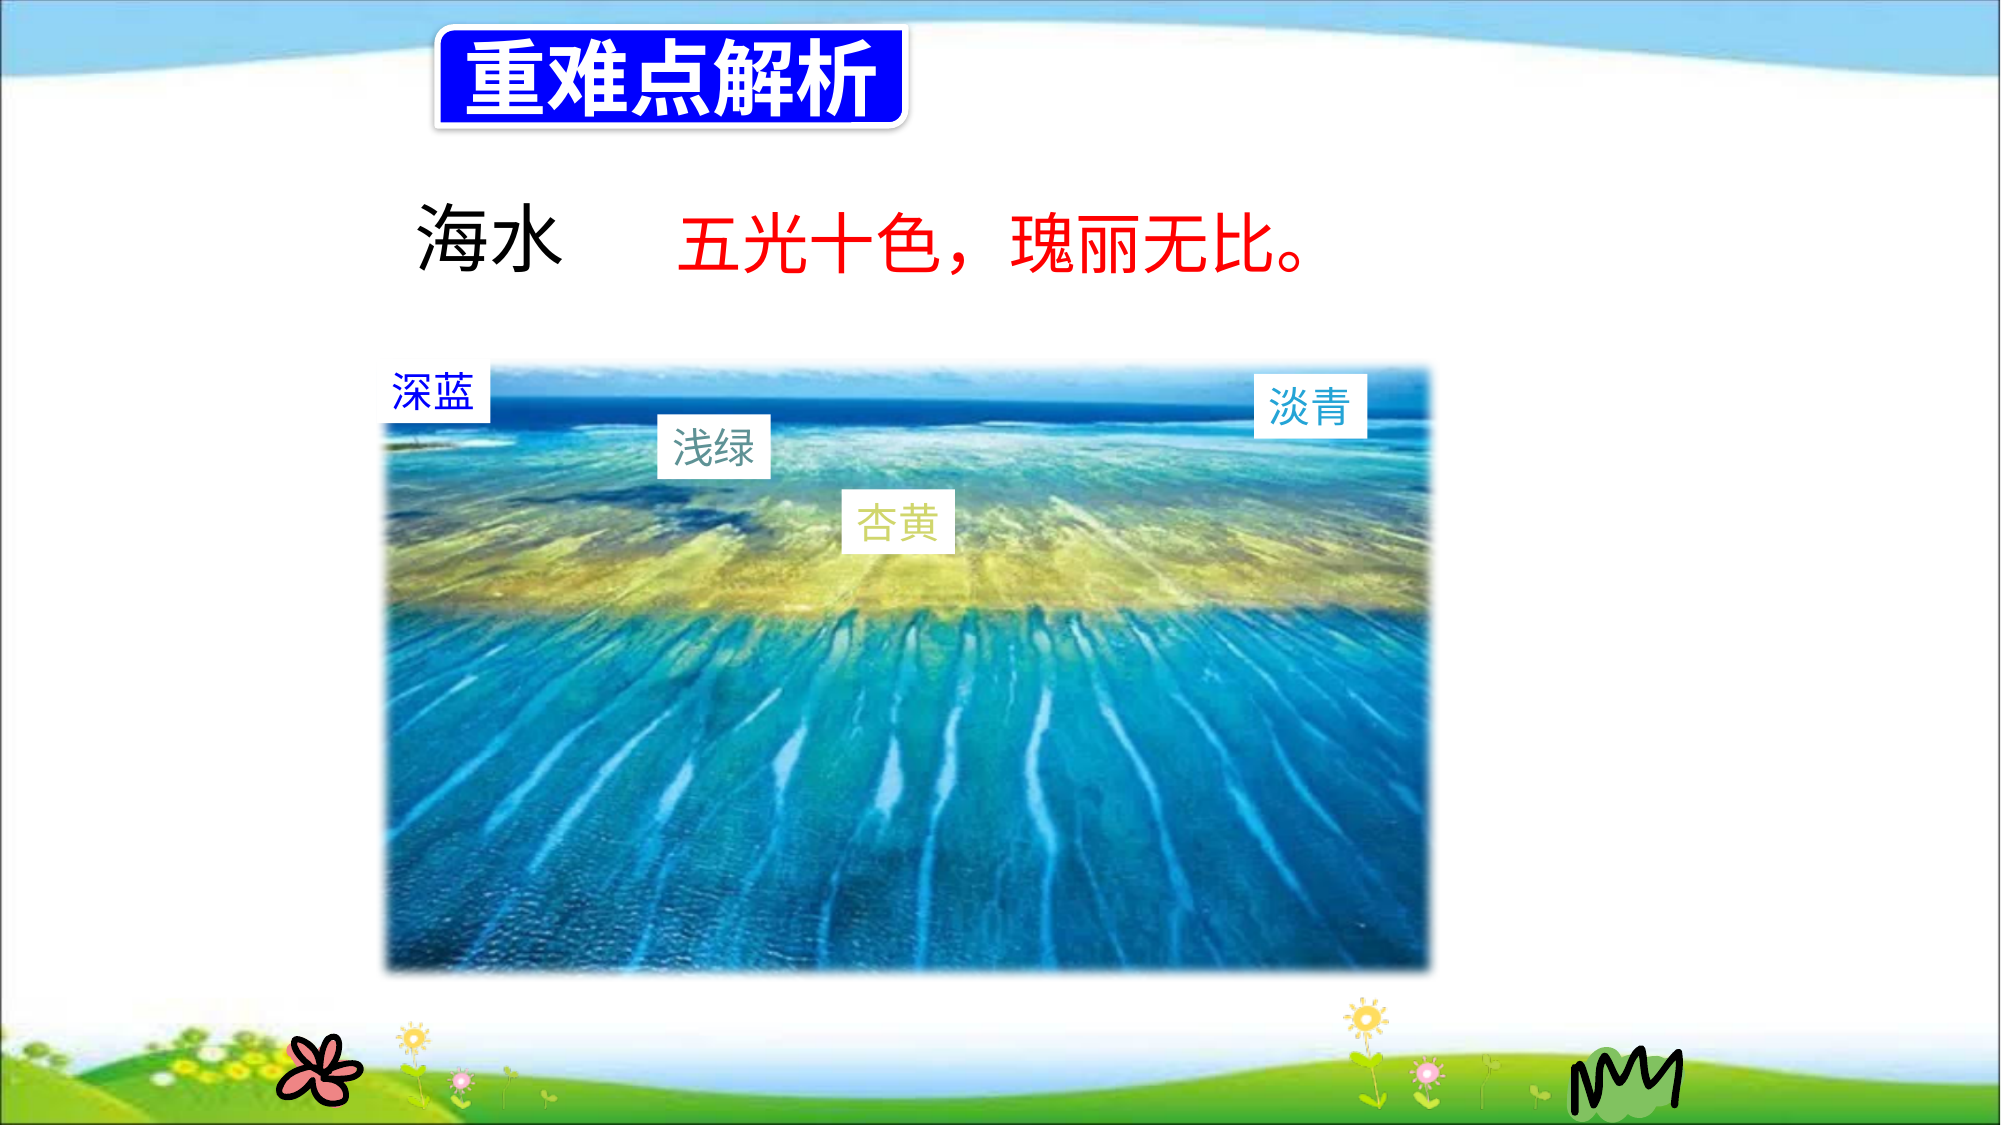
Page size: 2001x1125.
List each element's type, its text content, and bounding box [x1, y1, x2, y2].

text_box 海水 [399, 184, 580, 290]
text_box 重难点解析 [434, 24, 909, 129]
picture [0, 0, 2001, 1125]
text_box 五光十色，瑰丽无比。 [660, 194, 1358, 290]
